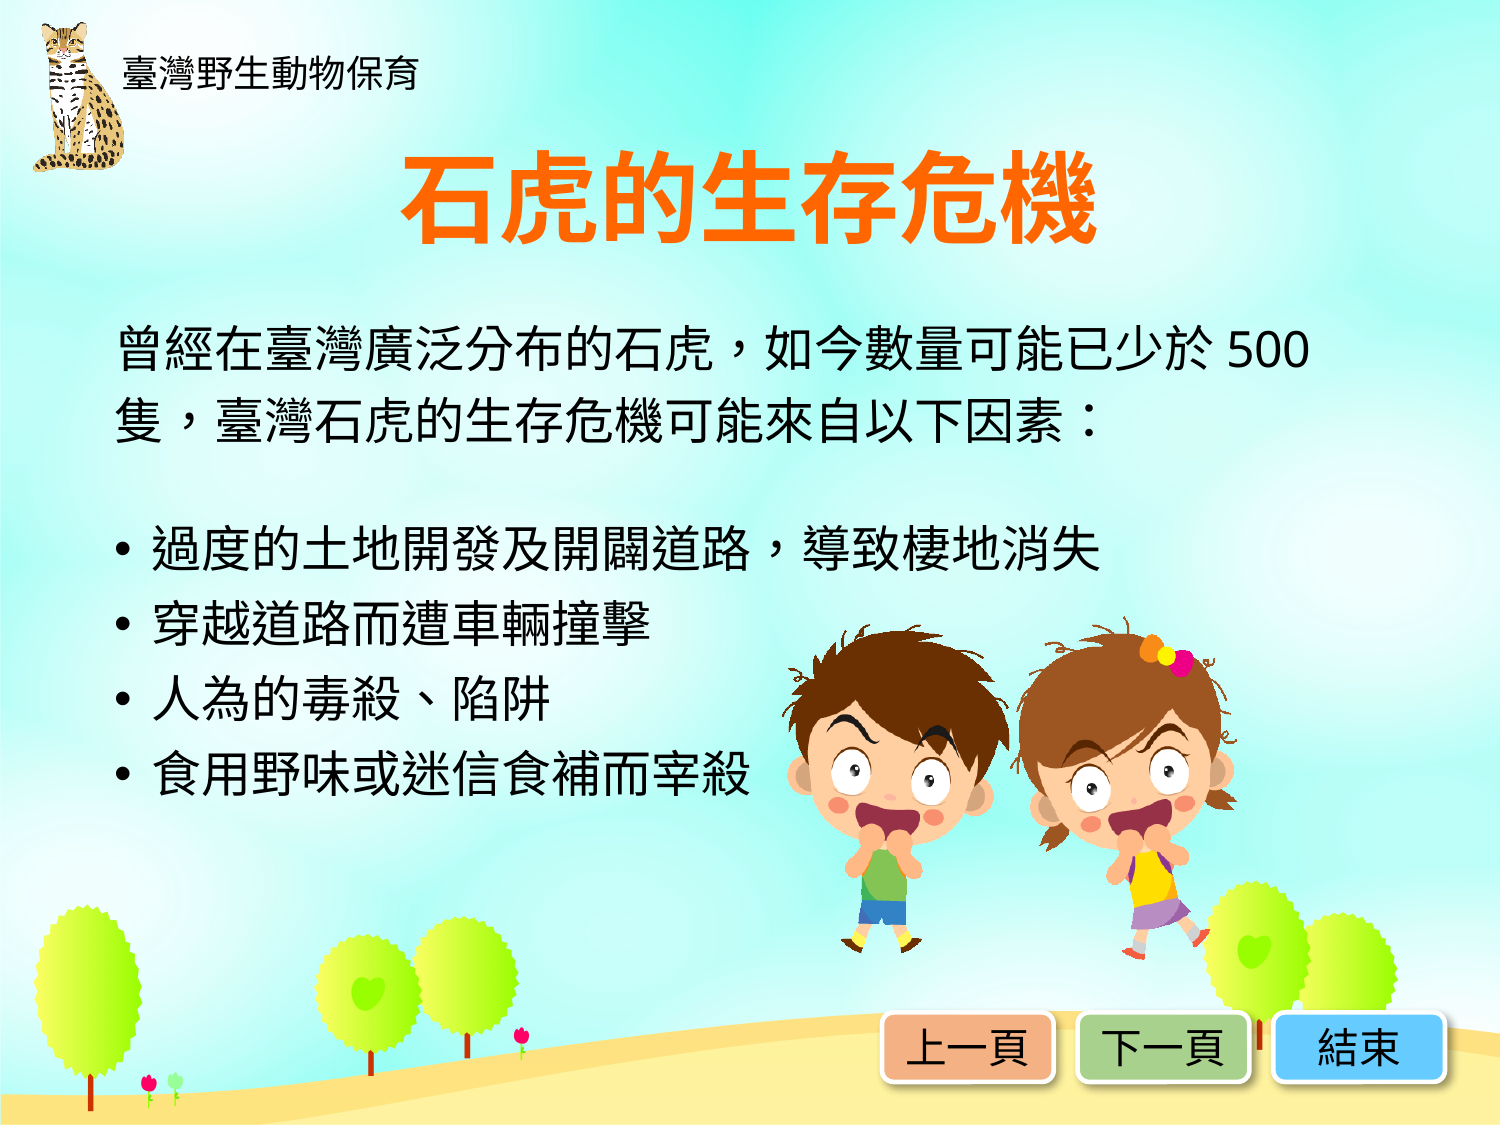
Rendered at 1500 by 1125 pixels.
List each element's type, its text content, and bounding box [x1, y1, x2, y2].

text_box 上一頁 [880, 1013, 1055, 1083]
list 曾經在臺灣廣泛分布的石虎，如今數量可能已少於500隻，臺灣石虎的生存危機可能來自以下因素： 過度的土地開發及開闢道路，導致棲地消失 穿越道路而遭車輛撞擊 人為的毒殺、陷阱 食用野味或迷信食補而宰殺 [99, 298, 1369, 1013]
picture [0, 0, 1500, 1125]
text_box 結束 [1272, 1011, 1447, 1083]
title 石虎的生存危機 [103, 94, 1397, 313]
text_box 下一頁 [1076, 1013, 1251, 1083]
